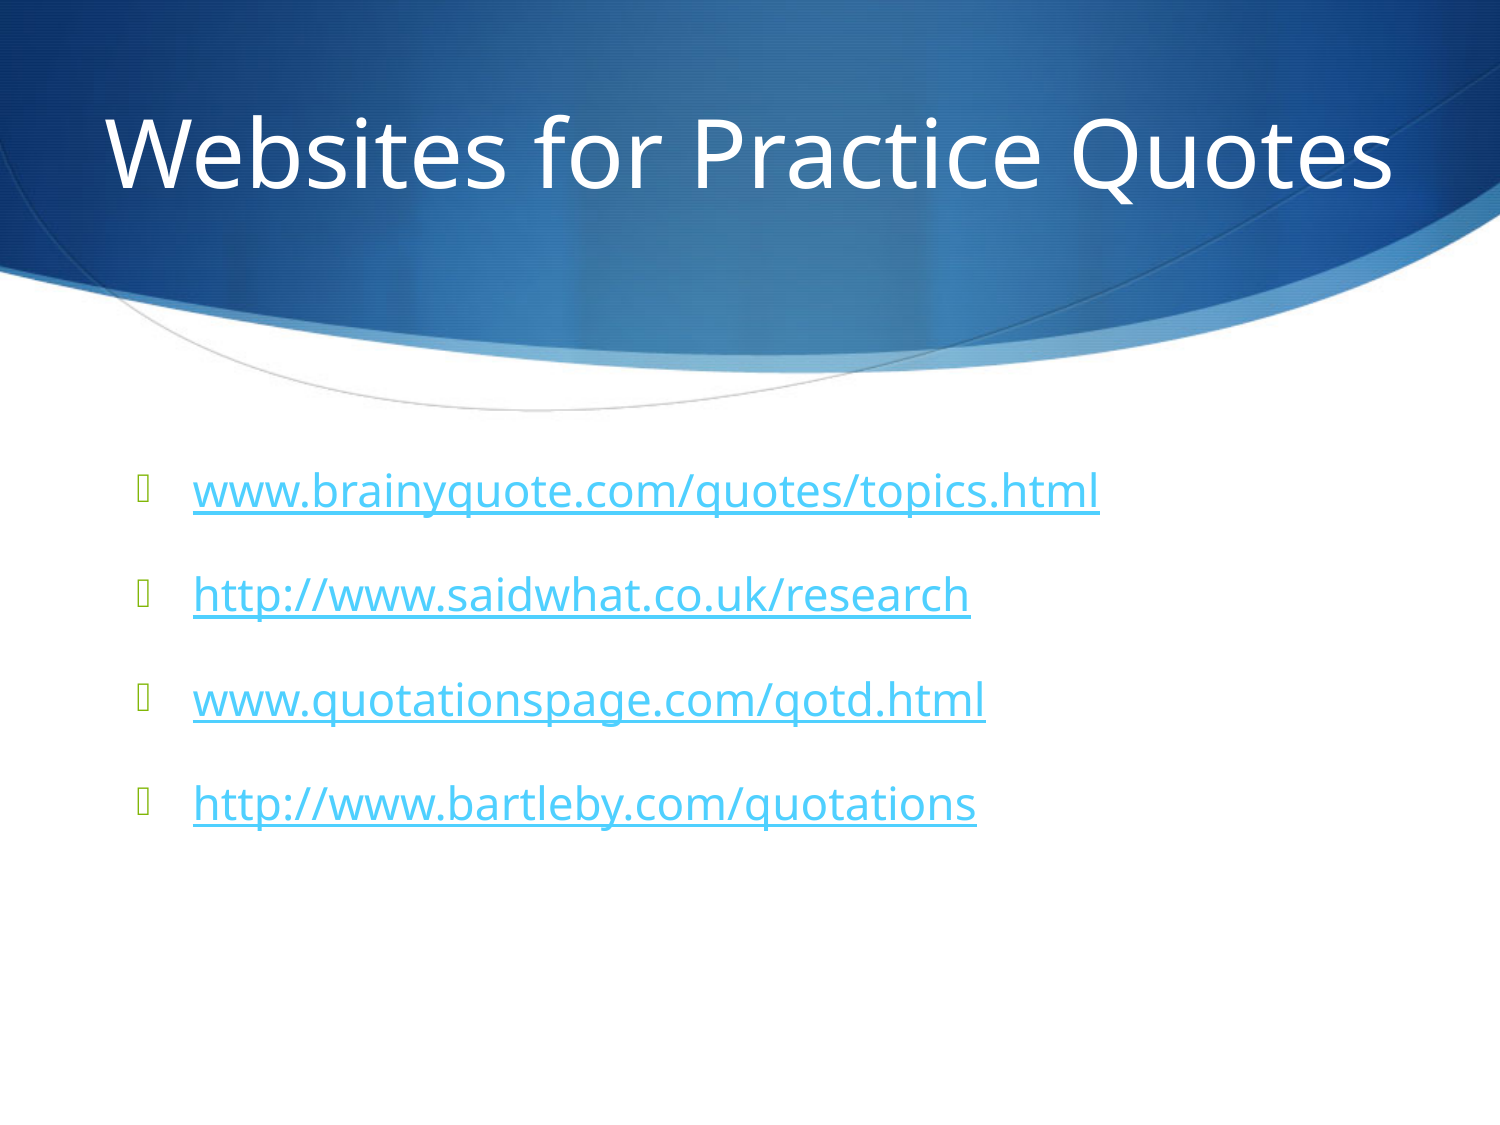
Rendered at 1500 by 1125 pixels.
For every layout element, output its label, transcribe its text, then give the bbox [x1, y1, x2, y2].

title Websites for Practice Quotes [74, 56, 1426, 245]
list www.brainyquote.com/quotes/topics.html http://www.saidwhat.co.uk/research www.quotationspage.com/qotd.html http://www.bartleby.com/quotations [121, 454, 1379, 991]
picture [0, 0, 1500, 1125]
